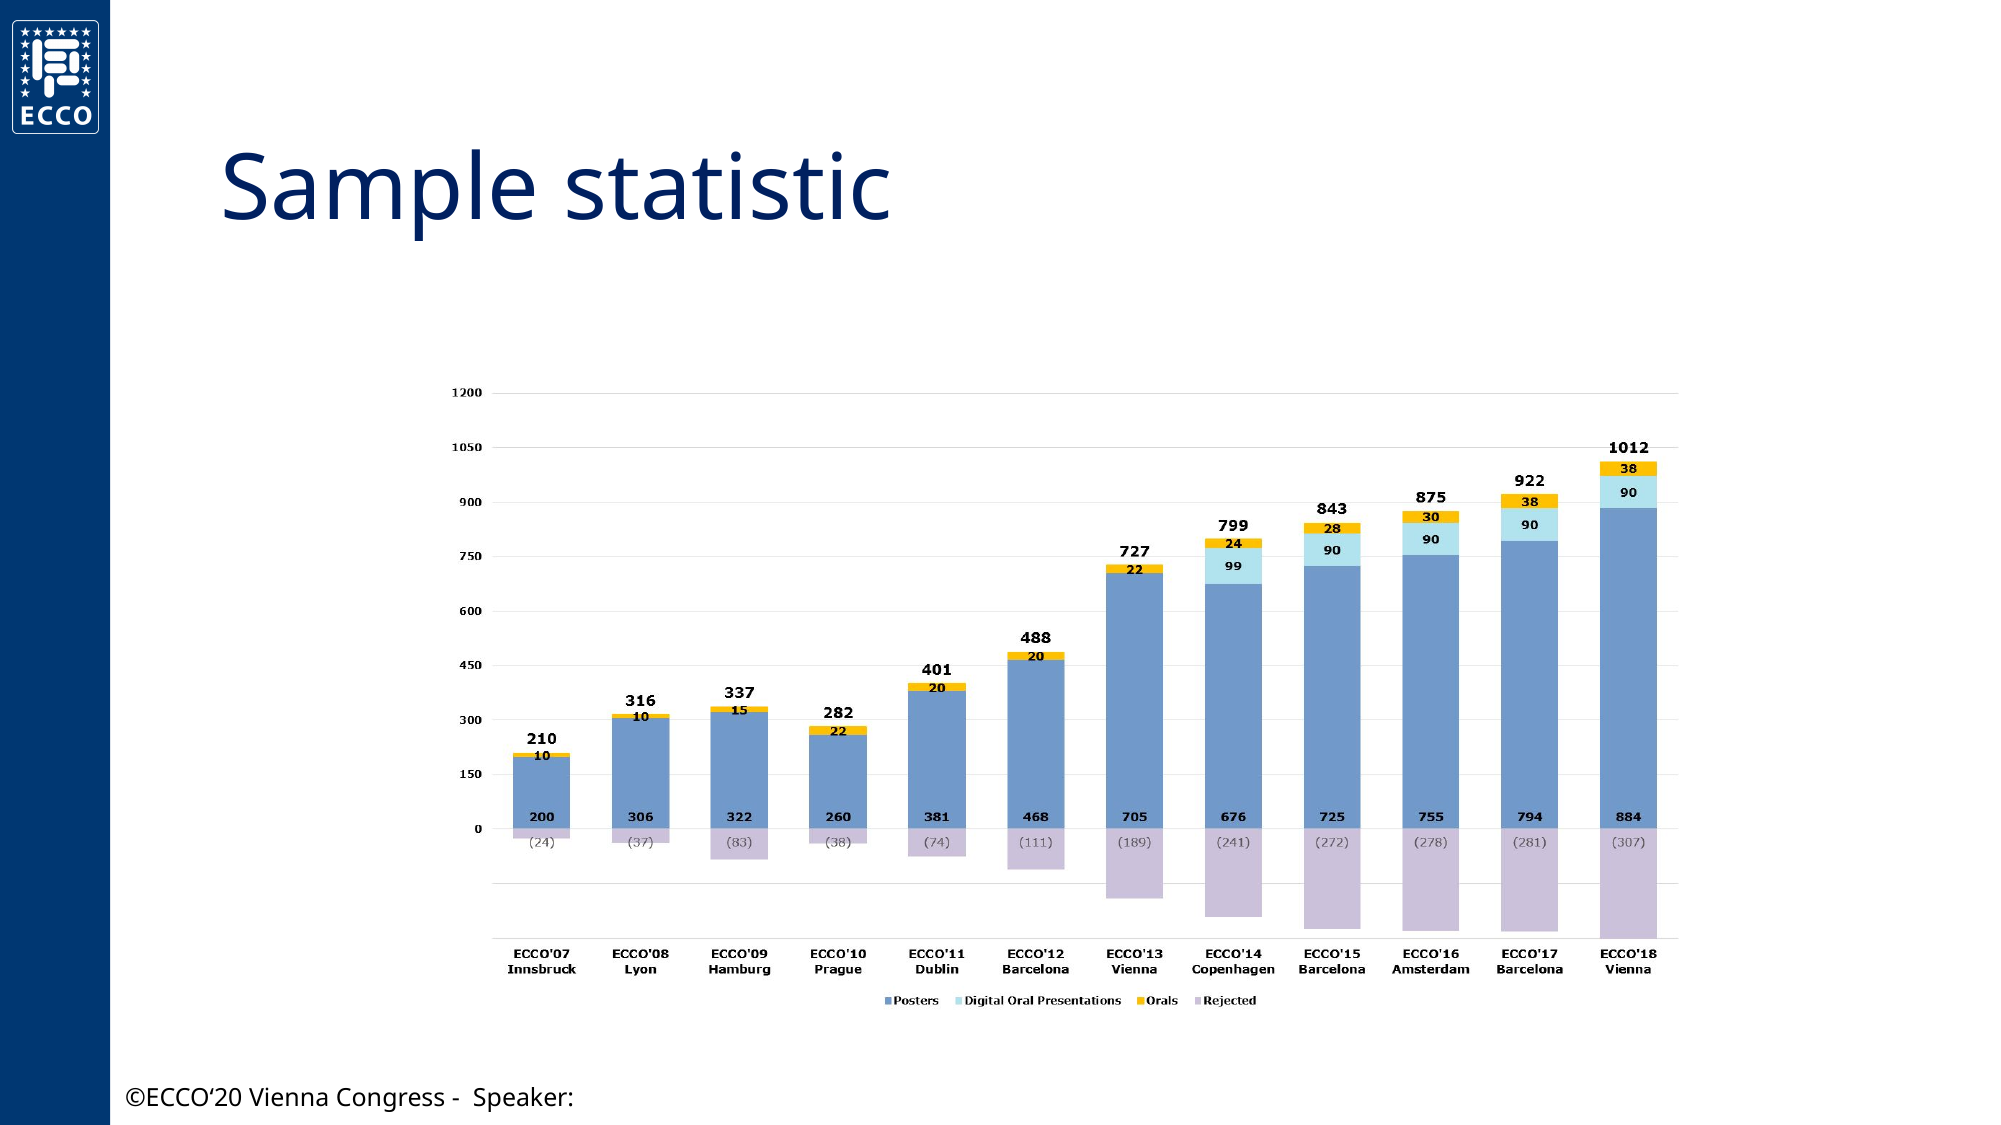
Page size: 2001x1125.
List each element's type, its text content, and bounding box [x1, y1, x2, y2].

picture [12, 20, 99, 134]
picture [445, 363, 1691, 1017]
title Sample statistic [205, 133, 1931, 351]
